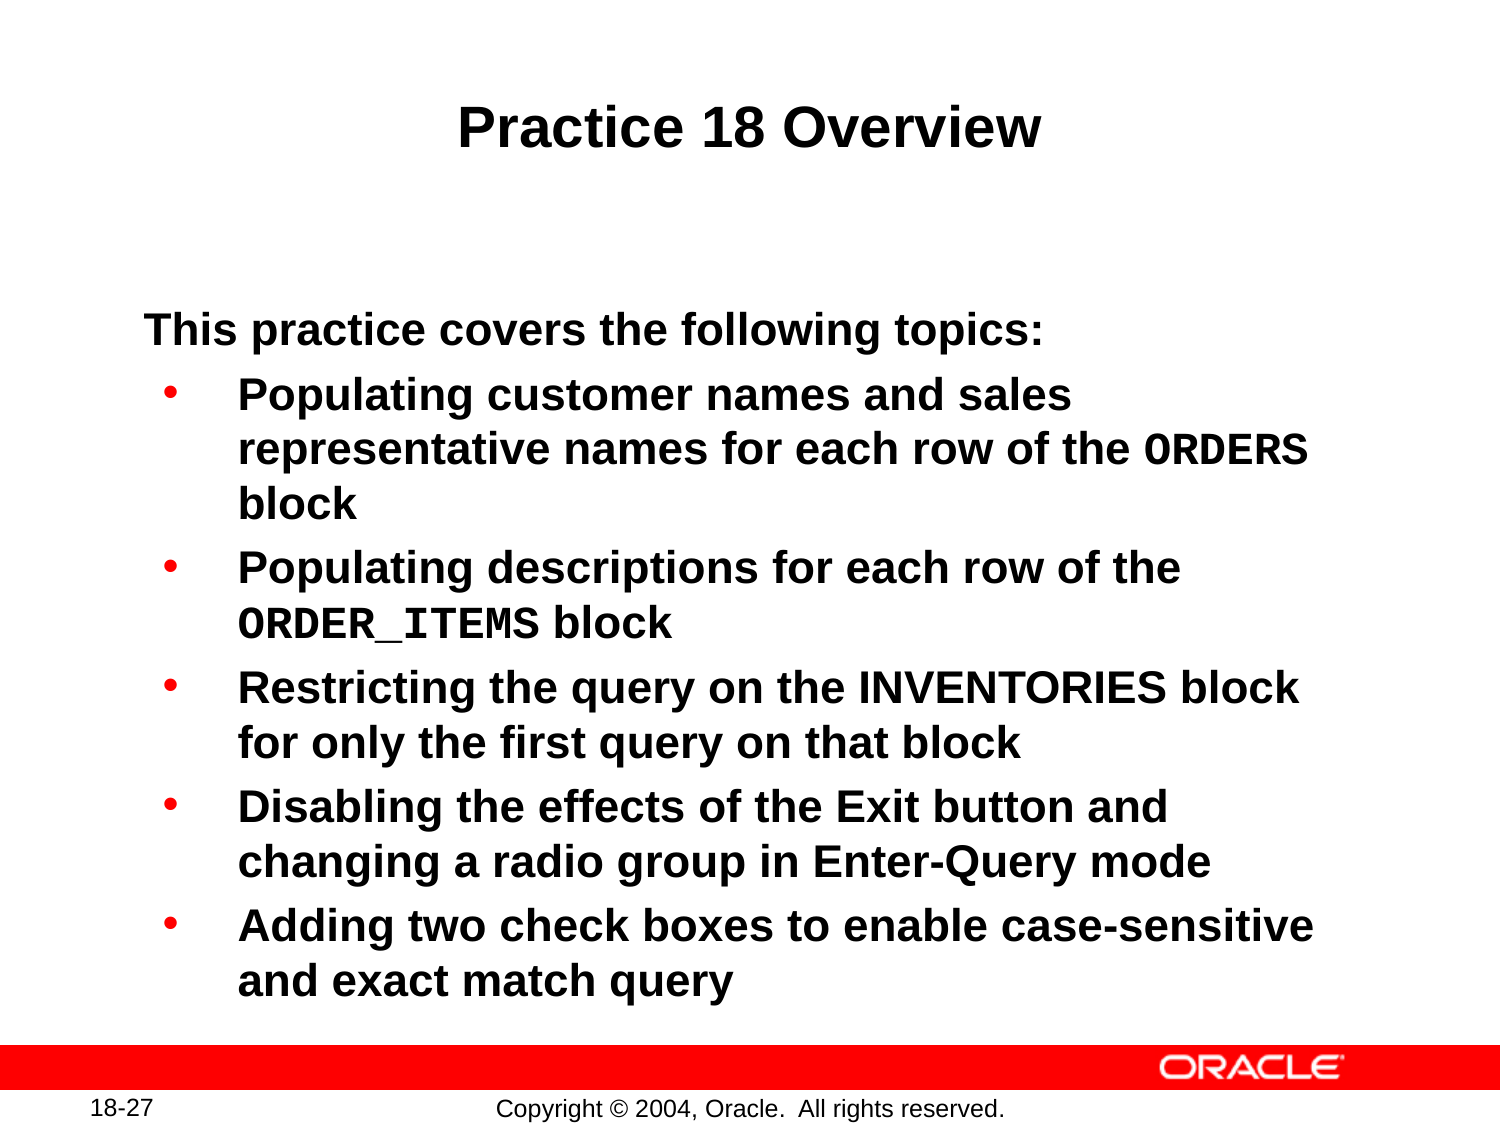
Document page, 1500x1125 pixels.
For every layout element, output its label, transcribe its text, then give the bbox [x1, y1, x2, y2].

list This practice covers the following topics: Populating customer names and sales representative names for each row of the ORDERS block Populating descriptions for each row of the ORDER_ITEMS block Restricting the query on the INVENTORIES block for only the first query on that block Disabling the effects of the Exit button and changing a radio group in Enter-Query mode Adding two check boxes to enable case-sensitive and exact match query [141, 297, 1351, 1017]
title Practice 18 Overview [149, 87, 1351, 232]
